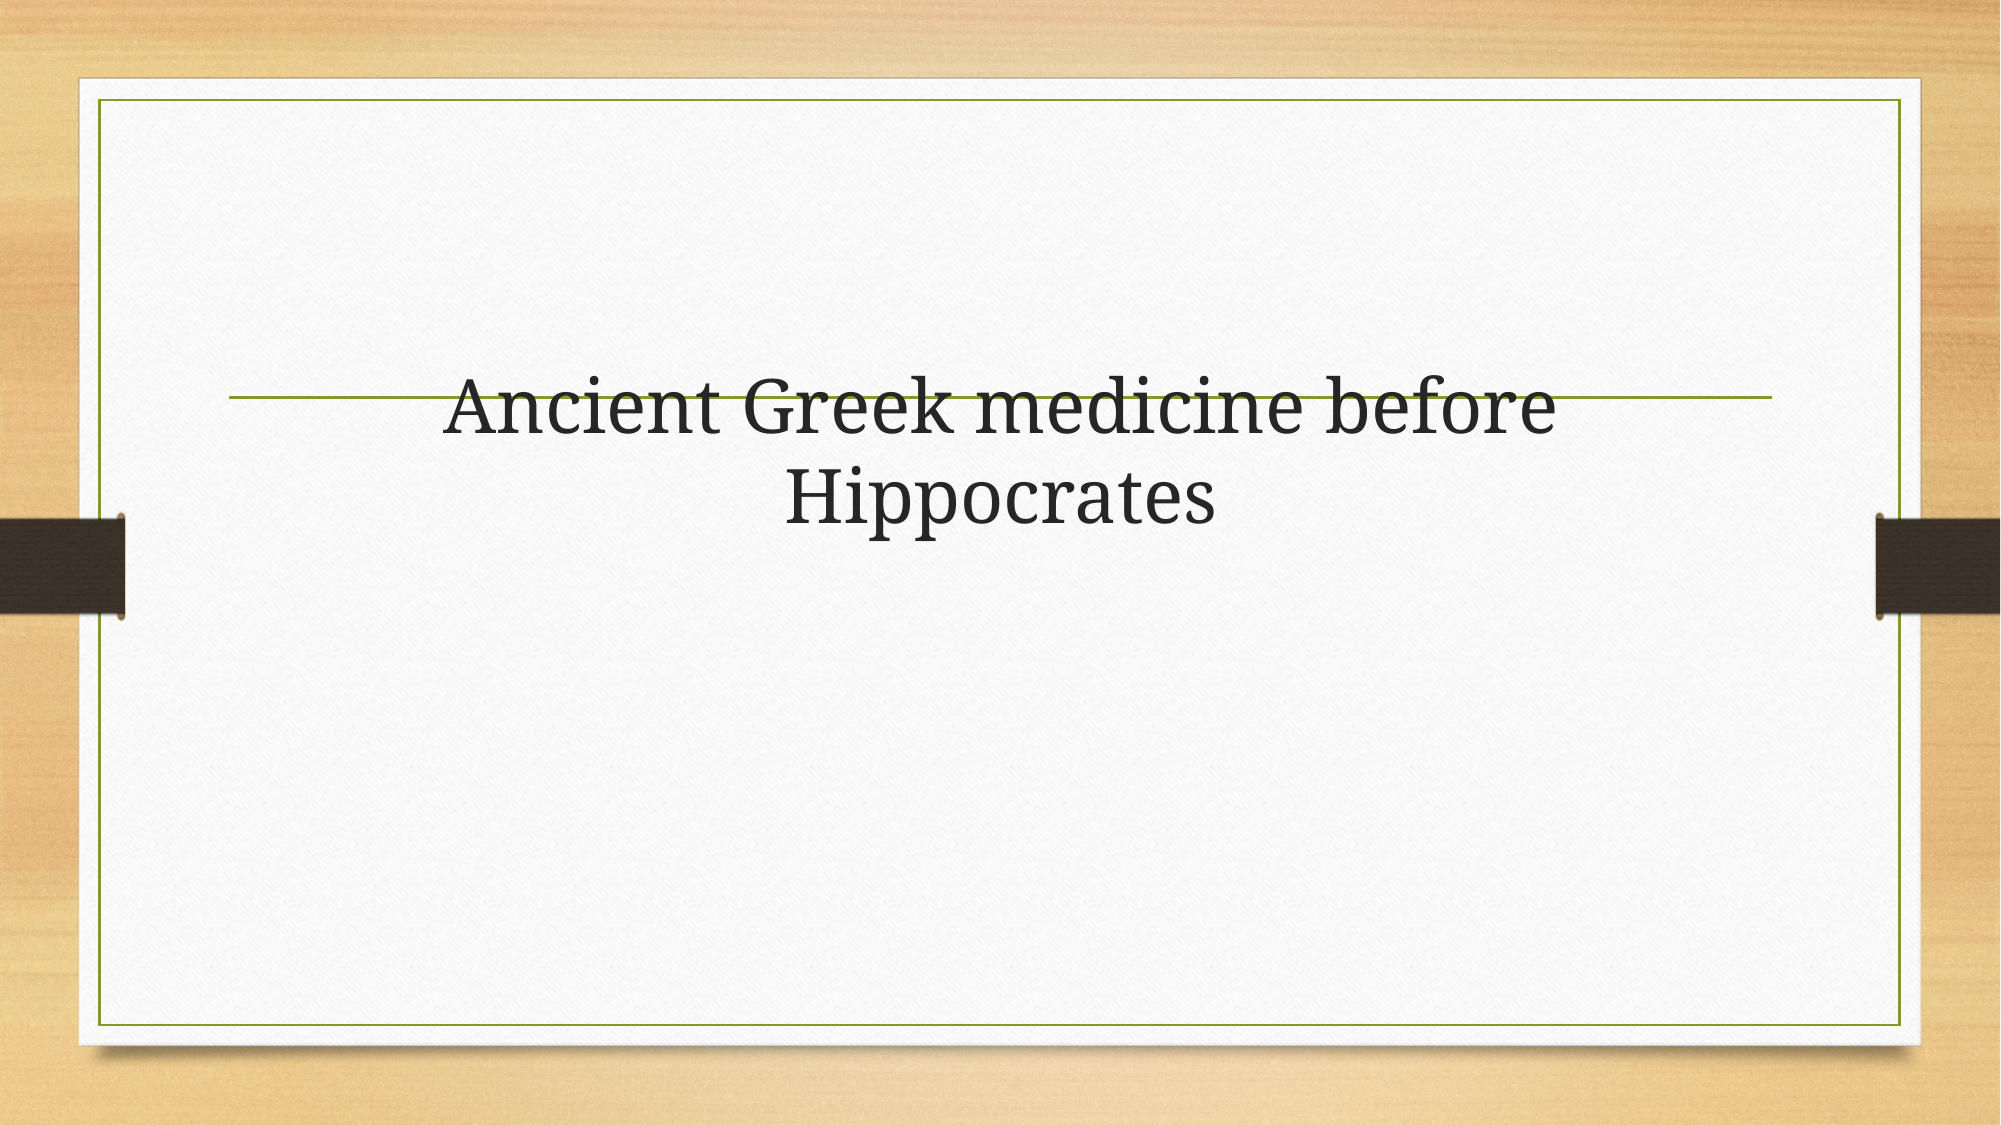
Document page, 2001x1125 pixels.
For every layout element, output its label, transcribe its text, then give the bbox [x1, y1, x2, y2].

picture [0, 0, 2001, 1125]
title Ancient Greek medicine before Hippocrates [239, 350, 1763, 548]
